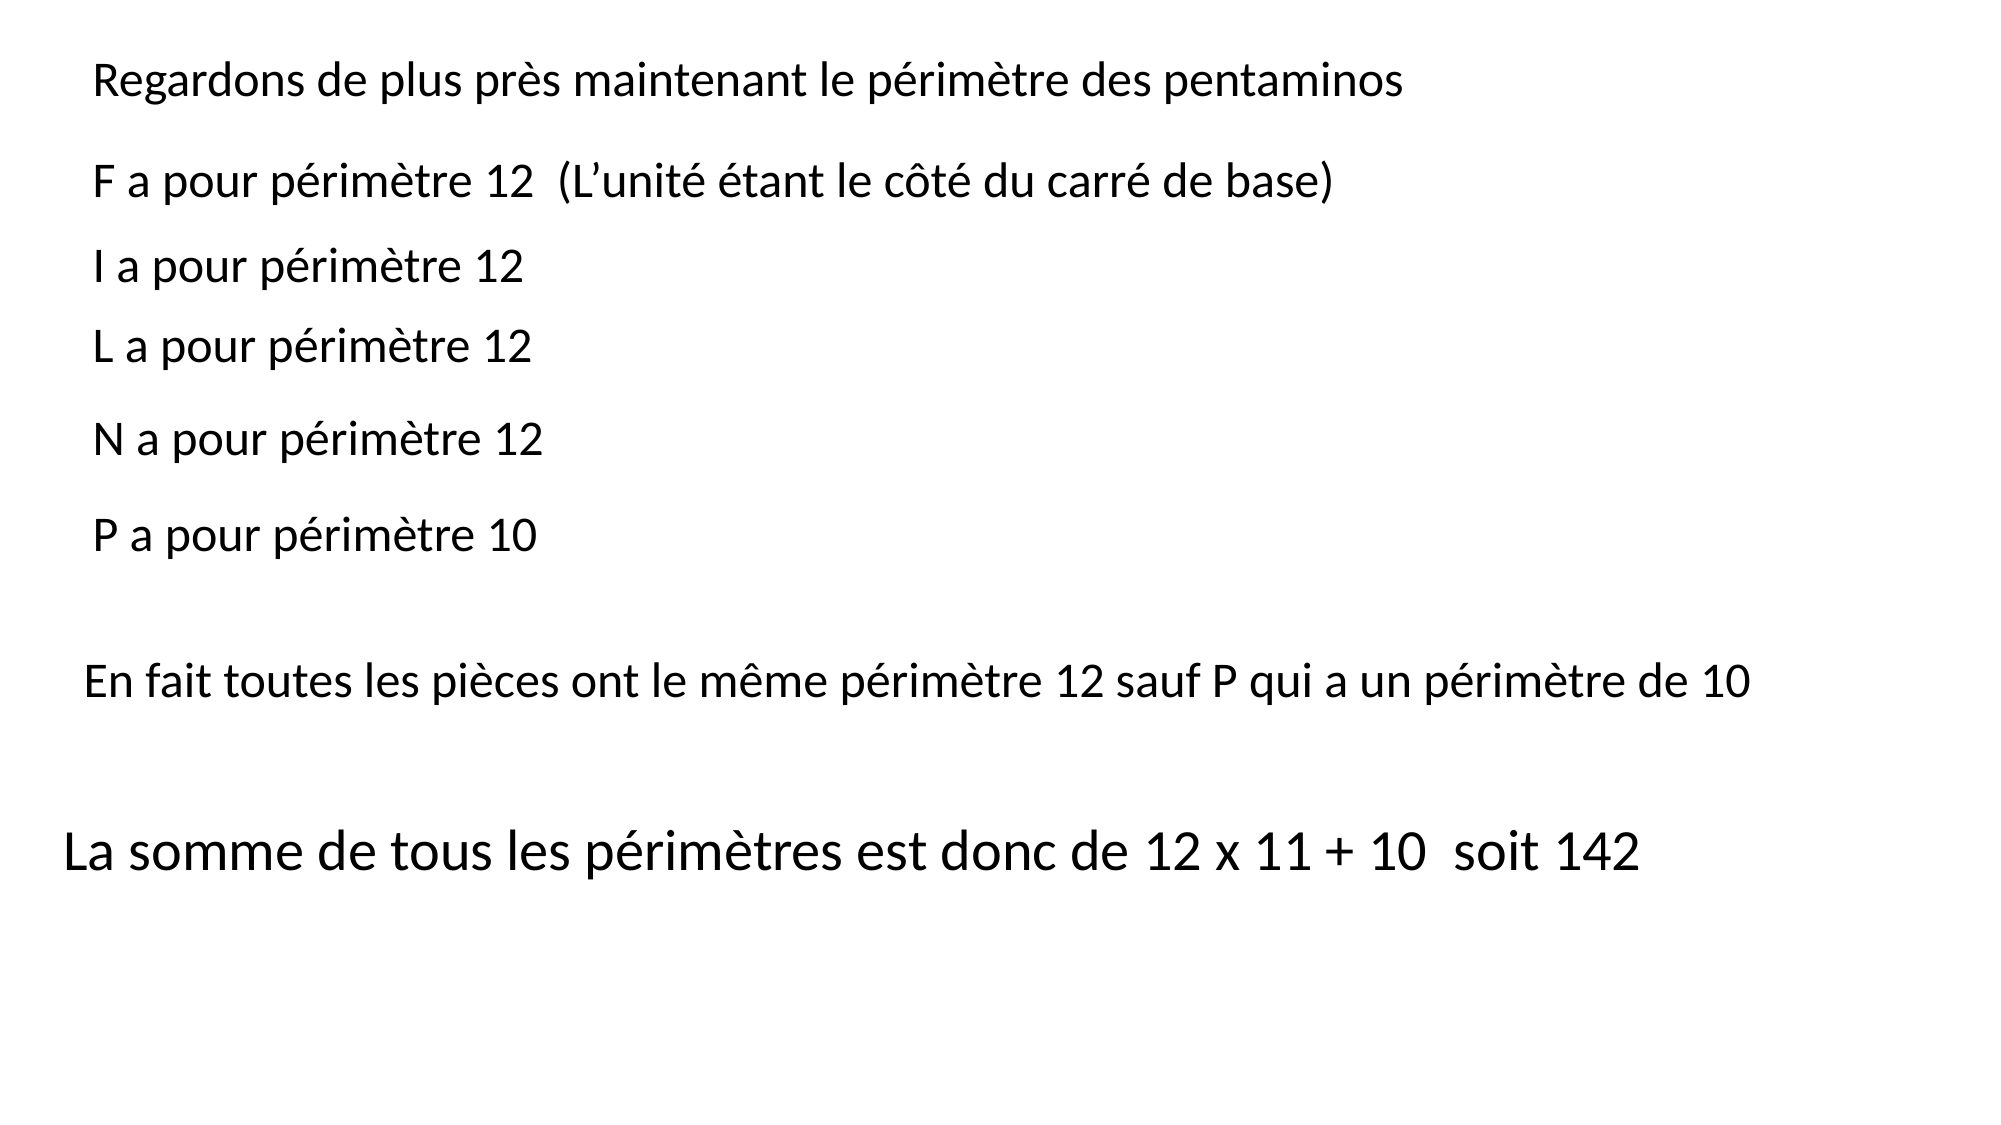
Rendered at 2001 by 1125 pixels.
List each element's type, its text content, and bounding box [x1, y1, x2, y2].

text_box En fait toutes les pièces ont le même périmètre 12 sauf P qui a un périmètre de 10 [68, 639, 1894, 715]
text_box P a pour périmètre 10 [78, 494, 1071, 570]
text_box F a pour périmètre 12 (L’unité étant le côté du carré de base) [78, 140, 1671, 215]
text_box I a pour périmètre 12 [78, 225, 1071, 301]
text_box Regardons de plus près maintenant le périmètre des pentaminos [78, 39, 1438, 115]
text_box L a pour périmètre 12 [78, 304, 1071, 380]
text_box La somme de tous les périmètres est donc de 12 x 11 + 10 soit 142 [48, 804, 1757, 890]
text_box N a pour périmètre 12 [78, 397, 1071, 473]
